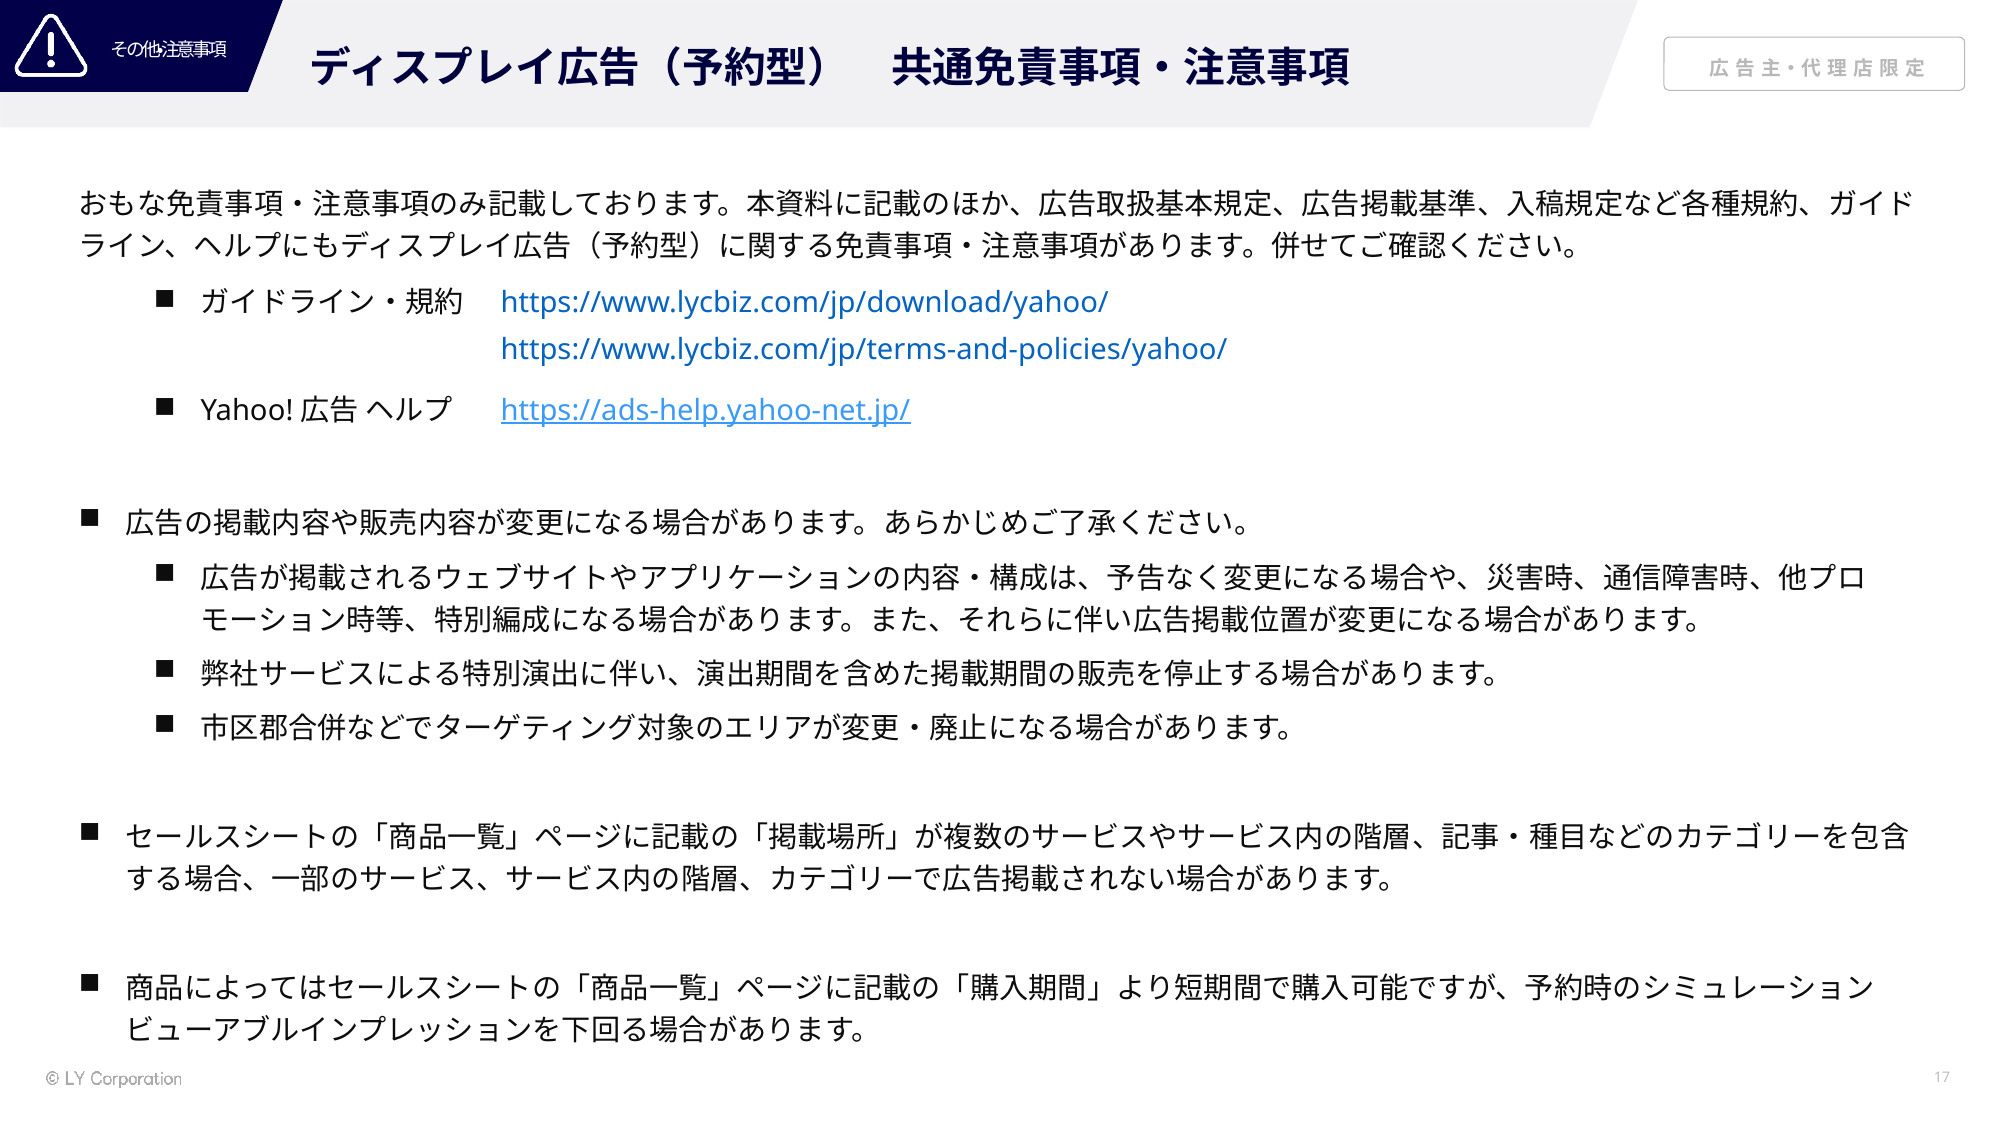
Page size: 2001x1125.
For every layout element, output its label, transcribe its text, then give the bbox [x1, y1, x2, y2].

picture [46, 1071, 181, 1088]
picture [9, 5, 92, 87]
text_box おもな免責事項・注意事項のみ記載しております。本資料に記載のほか、広告取扱基本規定、広告掲載基準、入稿規定など各種規約、ガイドライン、ヘルプにもディスプレイ広告（予約型）に関する免責事項・注意事項があります。併せてご確認ください。 ガイドライン・規約 https://www.lycbiz.com/jp/download/yahoo/ https://www.lycbiz.com/jp/terms-and-policies/yahoo/ Yahoo!広告 ヘルプ https://ads-help.yahoo-net.jp/ 広告の掲載内容や販売内容が変更になる場合があります。あらかじめご了承ください。 広告が掲載されるウェブサイトやアプリケーションの内容・構成は、予告なく変更になる場合や、災害時、通信障害時、他プロモーション時等、特別編成になる場合があります。また、それらに伴い広告掲載位置が変更になる場合があります。 弊社サービスによる特別演出に伴い、演出期間を含めた掲載期間の販売を停止する場合があります。 市区郡合併などでターゲティング対象のエリアが変更・廃止になる場合があります。 セールスシートの「商品一覧」ページに記載の「掲載場所」が複数のサービスやサービス内の階層、記事・種目などのカテゴリーを包含する場合、一部のサービス、サービス内の階層、カテゴリーで広告掲載されない場合があります。 商品によってはセールスシートの「商品一覧」ページに記載の「購入期間」より短期間で購入可能ですが、予約時のシミュレーションビューアブルインプレッションを下回る場合があります。 [78, 178, 1922, 1047]
list ディスプレイ広告（予約型） 共通免責事項・注意事項 [309, 41, 1645, 97]
list その他・注意事項 [97, 13, 240, 81]
